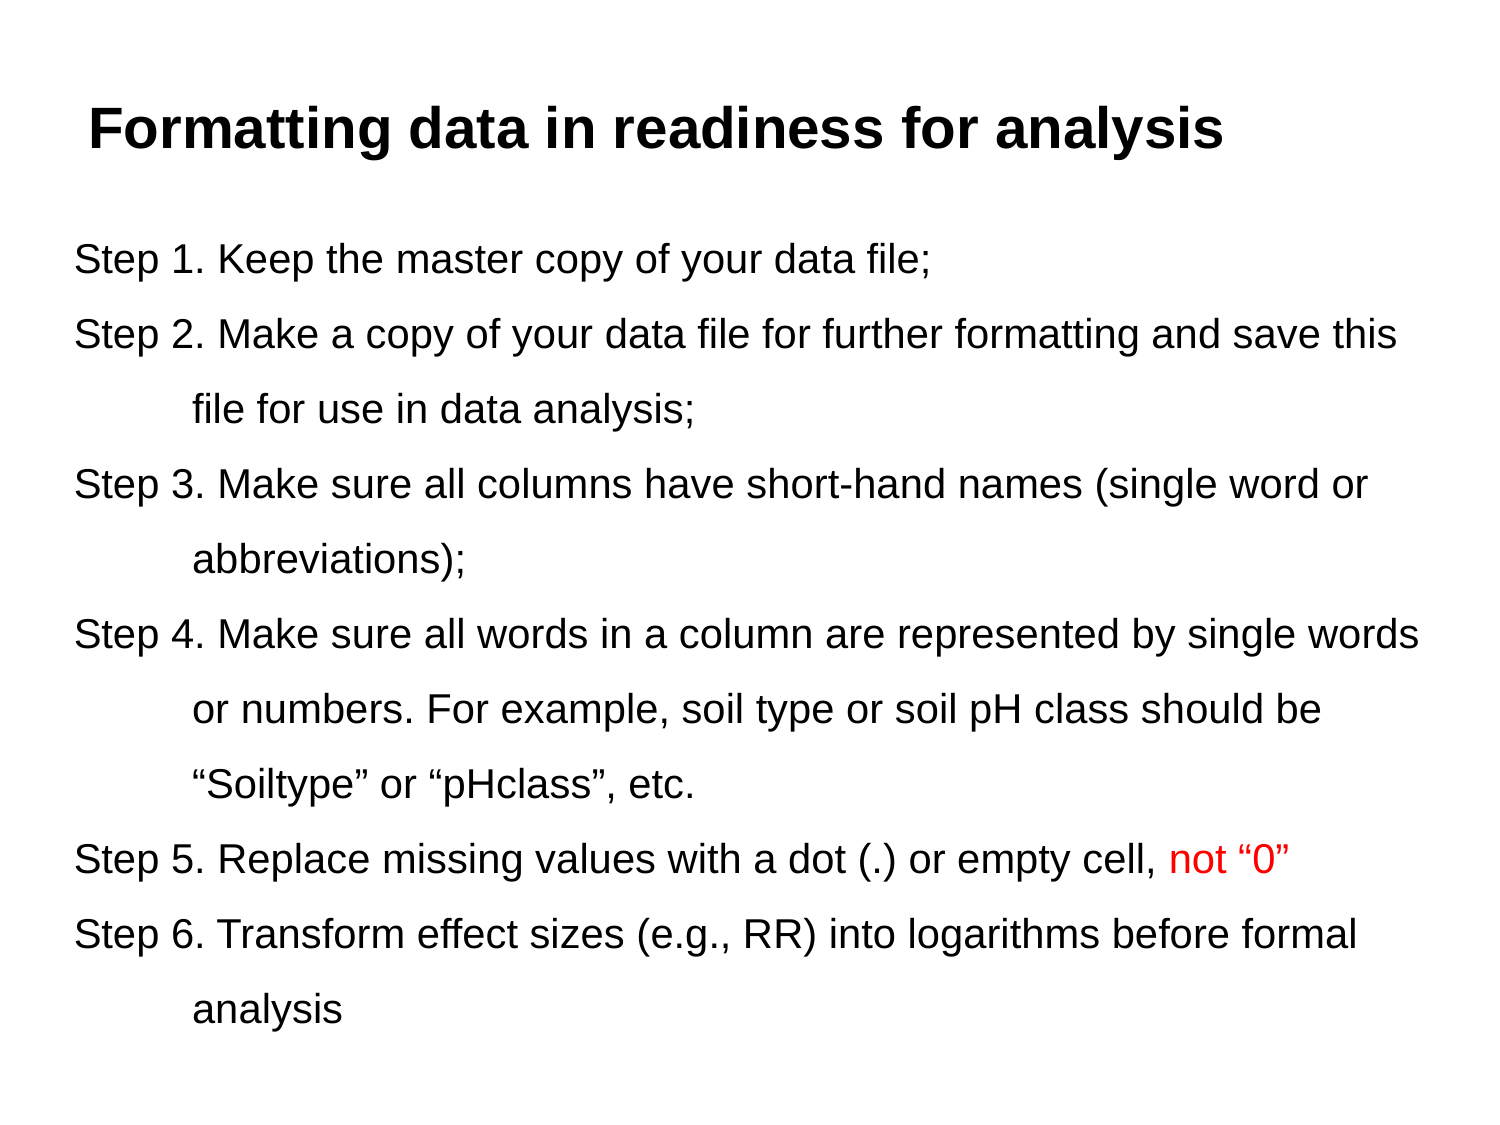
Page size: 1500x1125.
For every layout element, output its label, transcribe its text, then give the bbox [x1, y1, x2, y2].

text_box Step 1. Keep the master copy of your data file; Step 2. Make a copy of your data file for further formatting and save this file for use in data analysis; Step 3. Make sure all columns have short-hand names (single word or abbreviations); Step 4. Make sure all words in a column are represented by single words or numbers. For example, soil type or soil pH class should be “Soiltype” or “pHclass”, etc. Step 5. Replace missing values with a dot (.) or empty cell, not “0” Step 6. Transform effect sizes (e.g., RR) into logarithms before formal analysis [58, 199, 1471, 1040]
text_box Formatting data in readiness for analysis [73, 78, 1427, 168]
